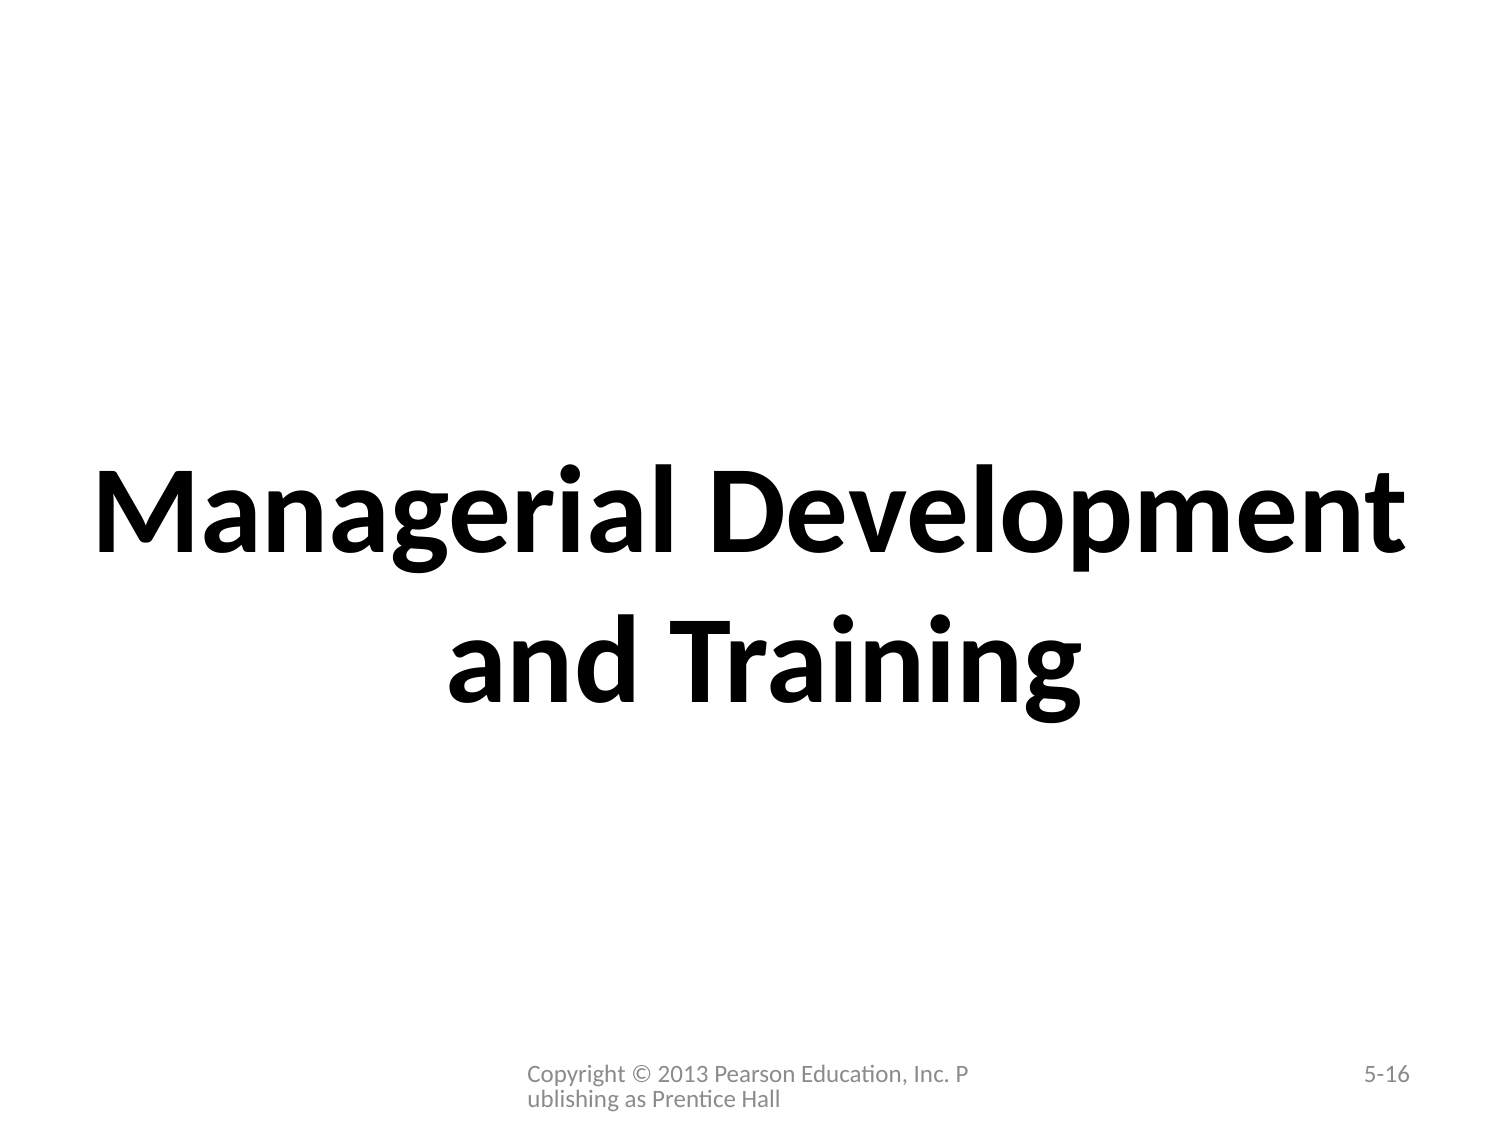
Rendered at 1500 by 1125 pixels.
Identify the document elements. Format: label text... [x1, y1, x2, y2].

footer Copyright © 2013 Pearson Education, Inc. Publishing as Prentice Hall [512, 1042, 988, 1103]
slide_number 5-16 [1074, 1042, 1425, 1103]
title Managerial Development and Training [75, 337, 1425, 818]
